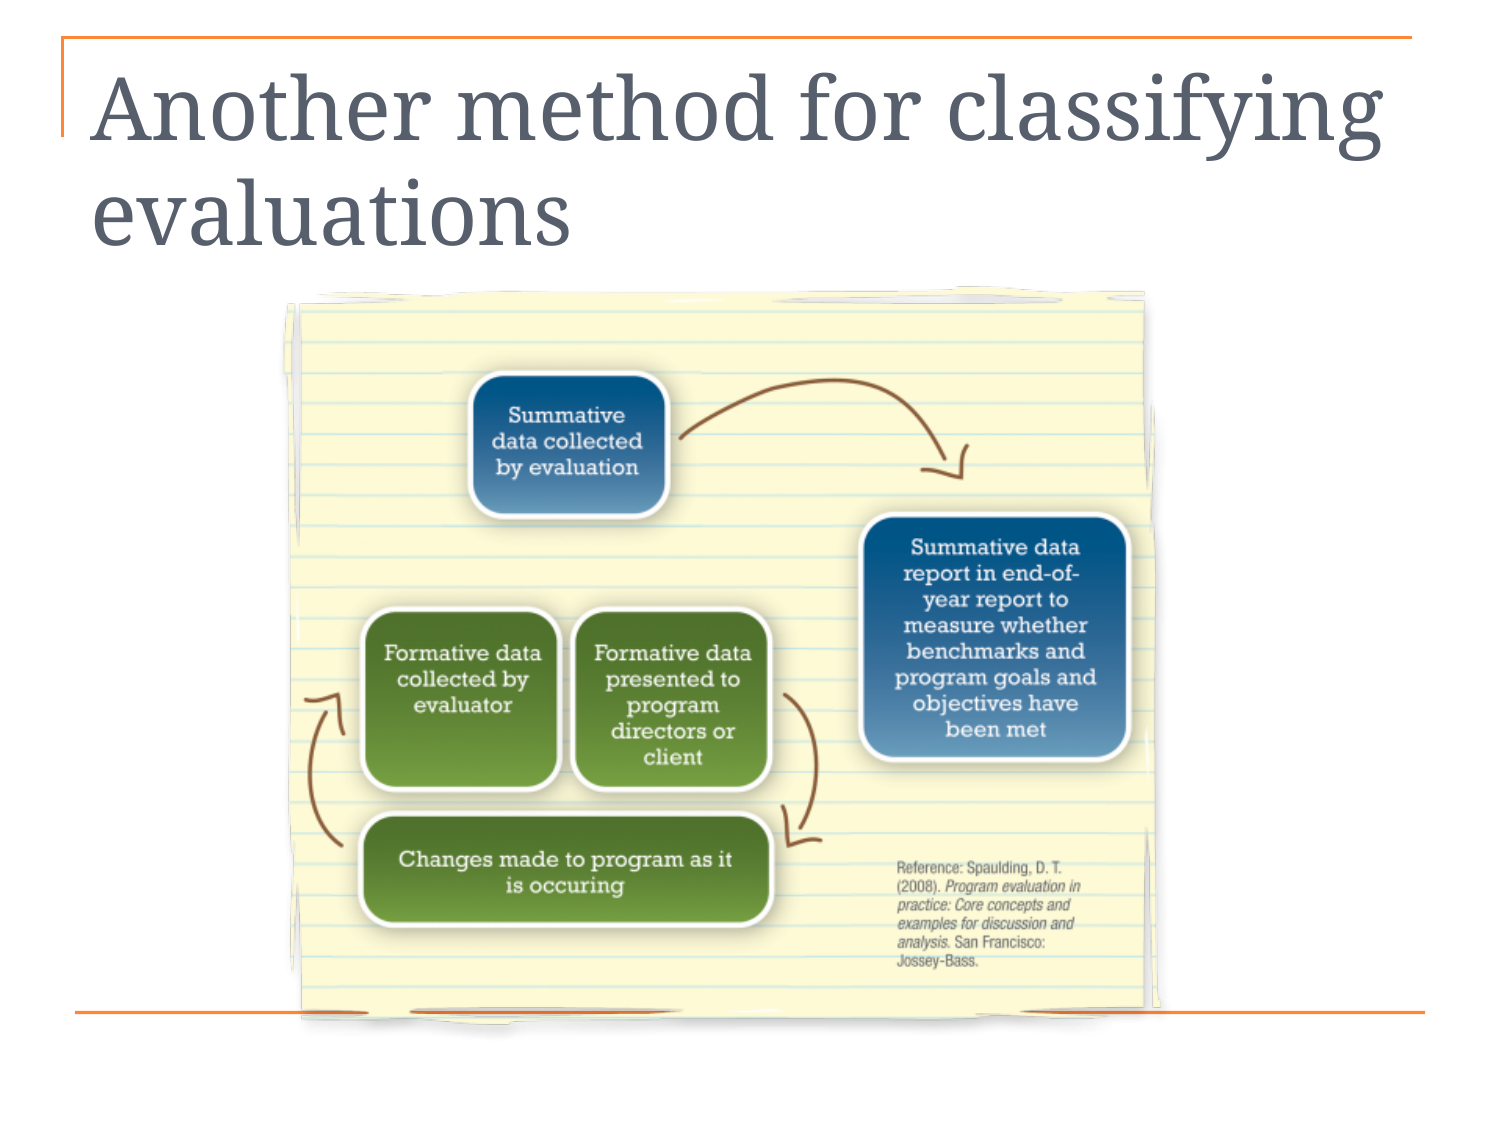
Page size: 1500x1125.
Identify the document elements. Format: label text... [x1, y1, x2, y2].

picture [253, 243, 1192, 1065]
title Another method for classifying evaluations [75, 45, 1425, 233]
